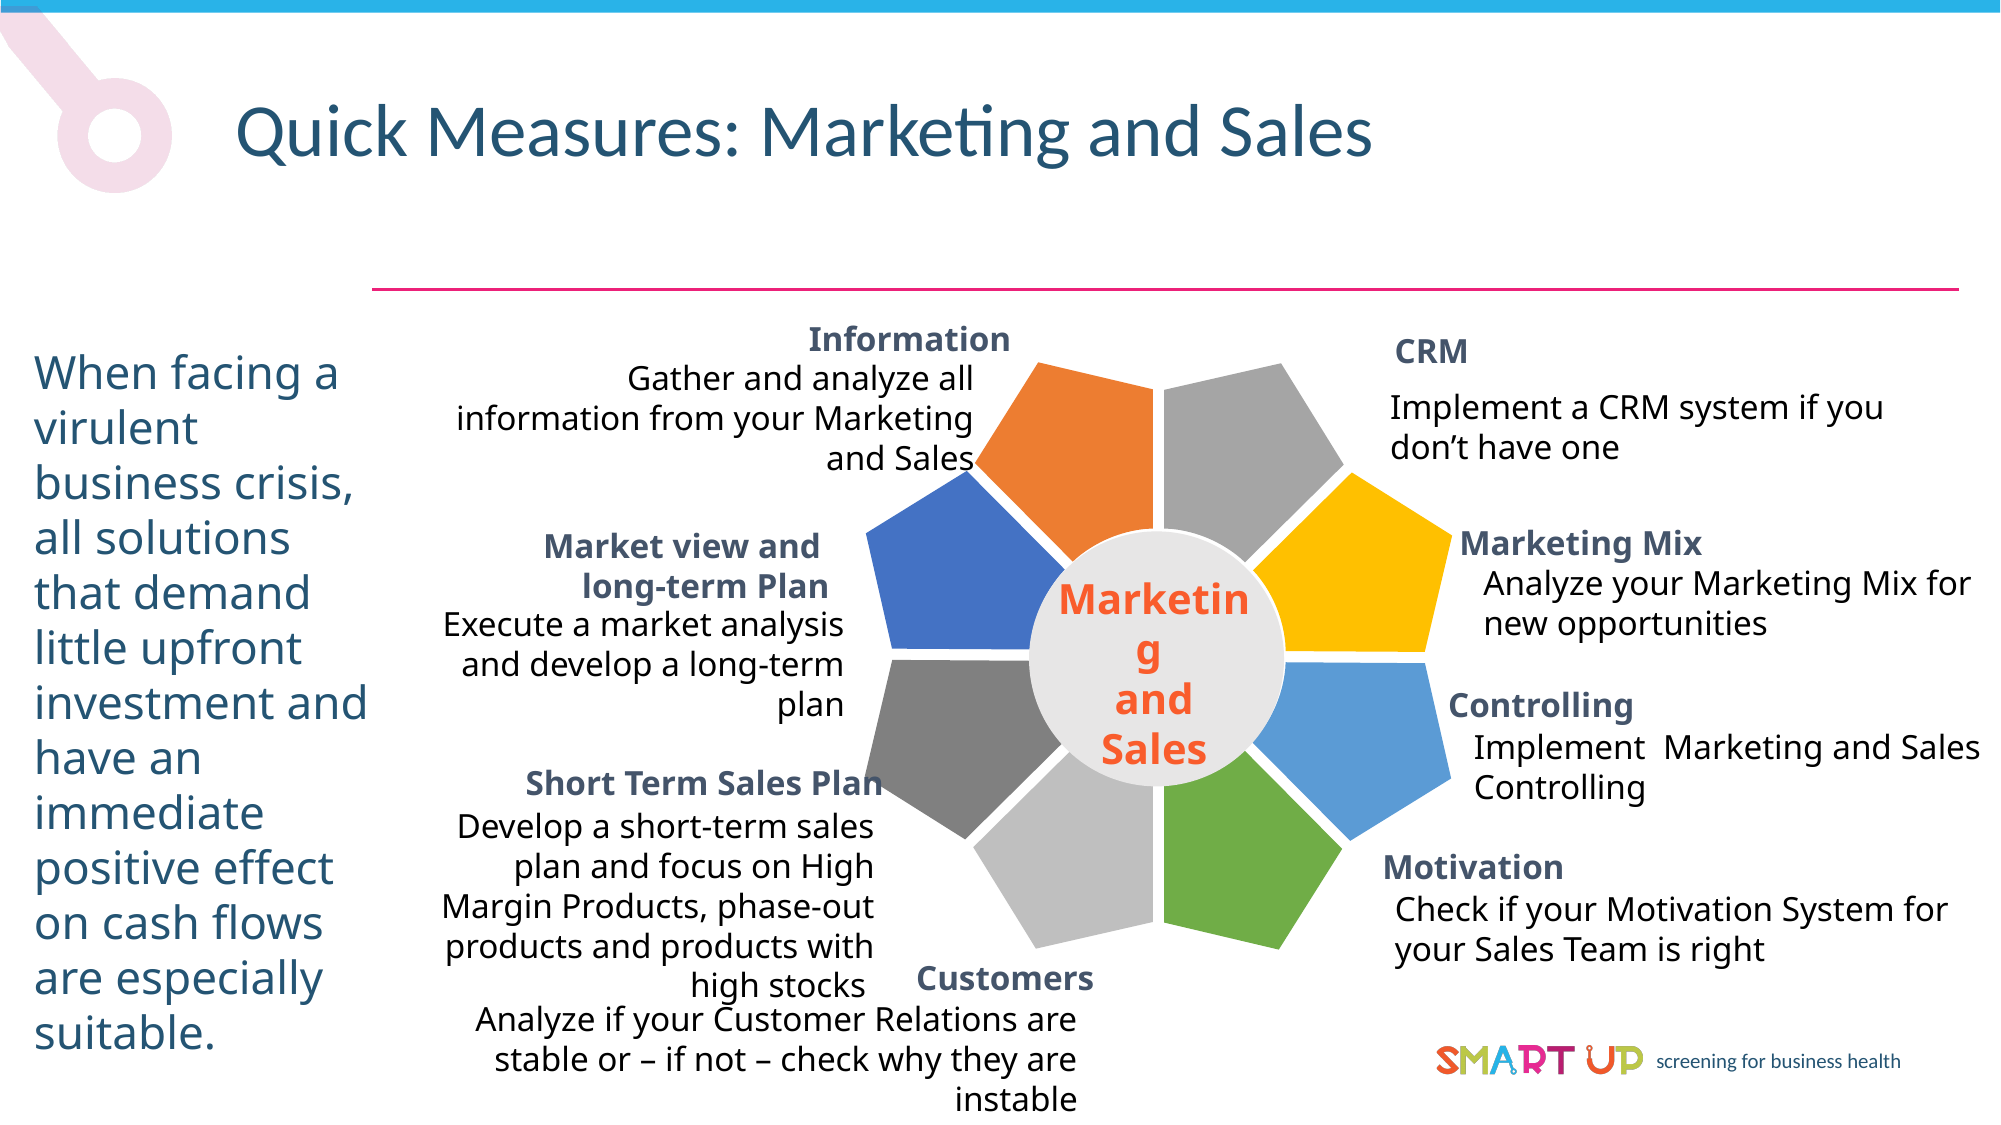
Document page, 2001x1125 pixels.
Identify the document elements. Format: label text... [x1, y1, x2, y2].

text_box [1116, 781, 1197, 788]
text_box Develop a short-term sales plan and focus on High Margin Products, phase-out products and products with high stocks [414, 802, 881, 1008]
text_box Information [793, 311, 1027, 366]
text_box Customers [901, 949, 1110, 1005]
text_box [1163, 362, 1346, 564]
picture [0, 6, 224, 218]
text_box [971, 781, 1154, 949]
text_box [1068, 530, 1245, 565]
text_box [981, 361, 1154, 562]
text_box [864, 480, 1062, 651]
text_box Marketing and Sales [1034, 565, 1274, 781]
list Quick Measures: Marketing and Sales [220, 84, 1673, 199]
text_box [1163, 778, 1344, 951]
text_box [1274, 661, 1453, 843]
text_box Short Term Sales Plan [510, 755, 899, 810]
text_box Analyze if your Customer Relations are stable or – if not – check why they are instable [414, 995, 1084, 1121]
text_box Marketing Mix [1444, 514, 1718, 570]
text_box [1028, 620, 1034, 698]
text_box Market view and long-term Plan [460, 517, 845, 600]
text_box Controlling [1433, 676, 1650, 732]
text_box [1274, 606, 1286, 712]
text_box Gather and analyze all information from your Marketing and Sales [435, 354, 981, 480]
picture [1436, 1045, 1643, 1078]
text_box Check if your Motivation System for your Sales Team is right [1389, 885, 2000, 972]
text_box Implement Marketing and Sales Controlling [1468, 723, 2000, 809]
text_box CRM [1379, 322, 1484, 378]
text_box When facing a virulent business crisis, all solutions that demand little upfront investment and have an immediate positive effect on cash flows are especially suitable. [20, 337, 391, 1066]
text_box [1256, 471, 1446, 653]
text_box Implement a CRM system if you don’t have one [1384, 383, 1898, 469]
text_box Motivation [1367, 839, 1580, 894]
text_box Execute a market analysis and develop a long-term plan [412, 600, 851, 726]
text_box [868, 658, 1034, 841]
text_box Analyze your Marketing Mix for new opportunities [1477, 559, 1983, 645]
